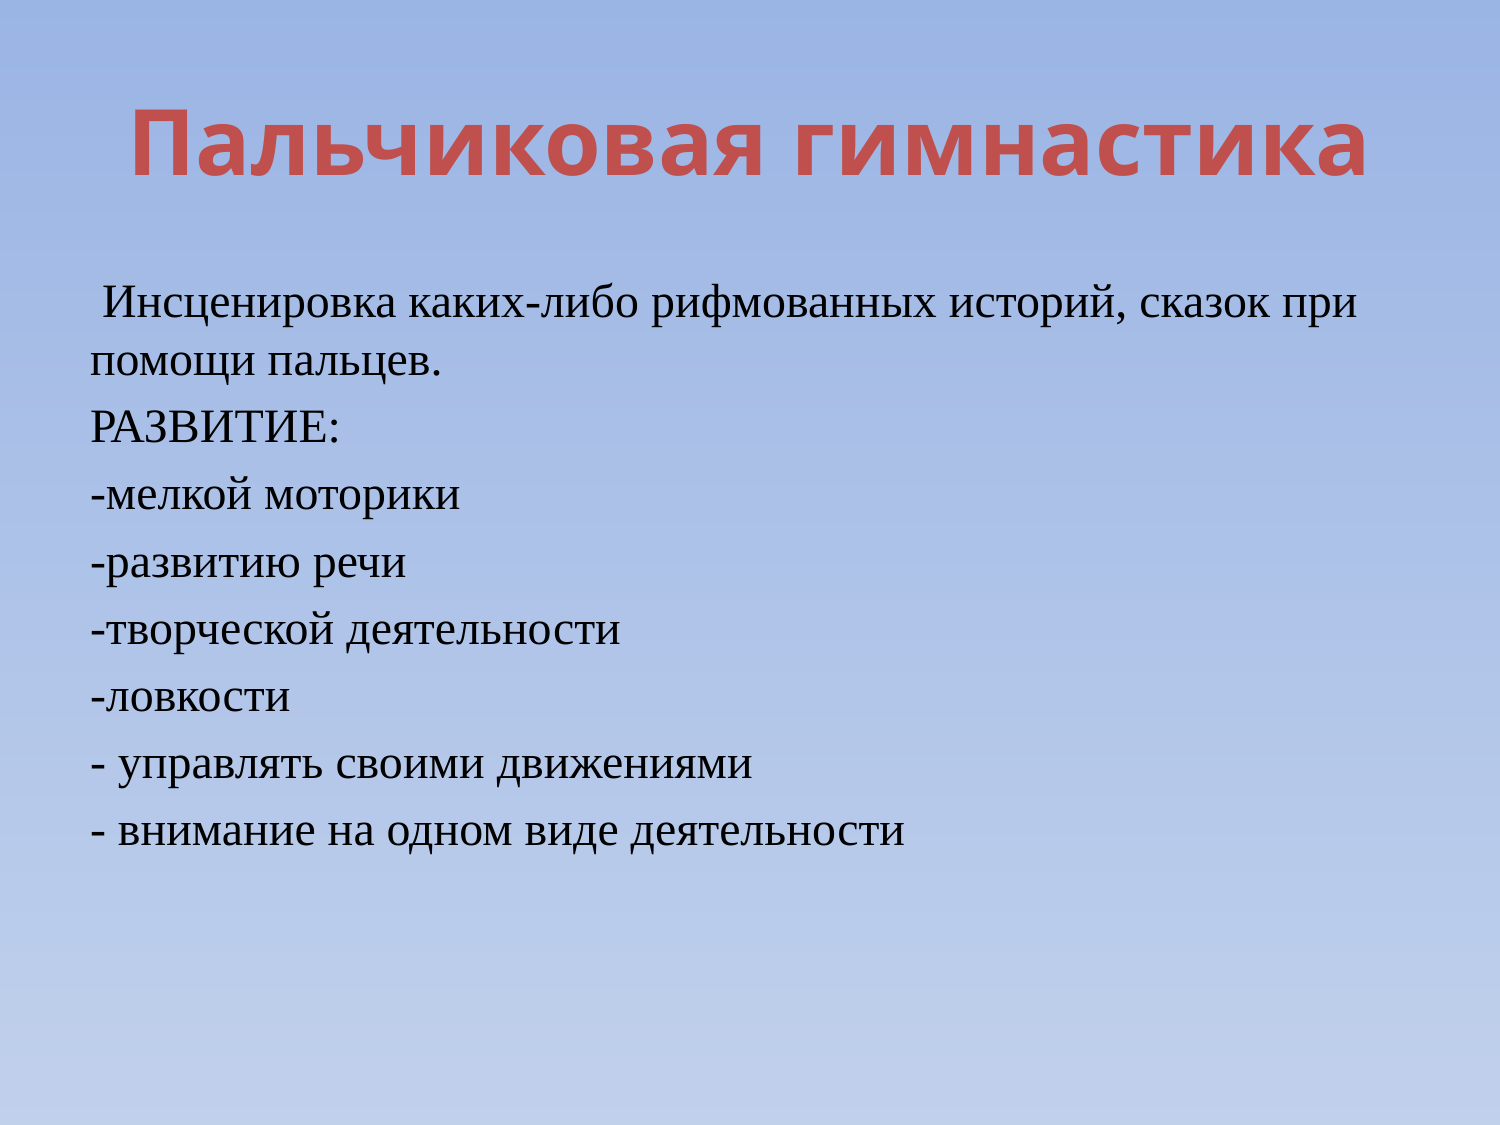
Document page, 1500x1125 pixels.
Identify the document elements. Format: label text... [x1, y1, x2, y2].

title Пальчиковая гимнастика [75, 45, 1425, 233]
list Инсценировка каких-либо рифмованных историй, сказок при помощи пальцев. РАЗВИТИЕ: -мелкой моторики -развитию речи -творческой деятельности -ловкости - управлять своими движениями - внимание на одном виде деятельности [75, 262, 1425, 1005]
